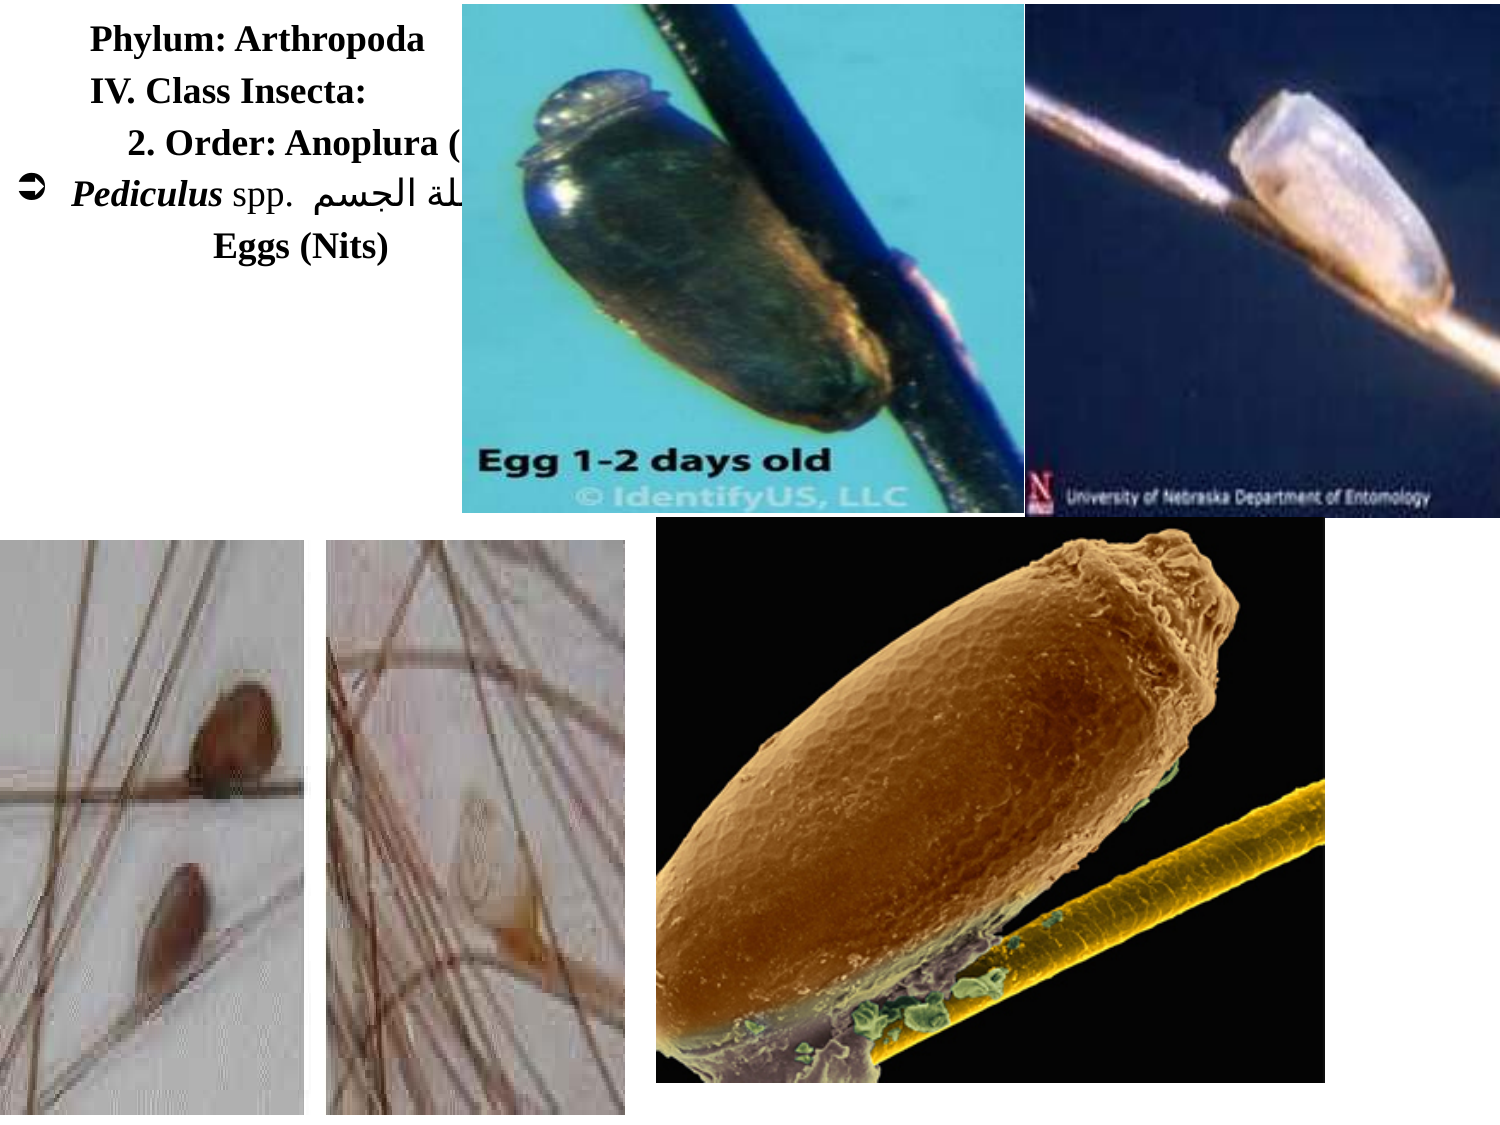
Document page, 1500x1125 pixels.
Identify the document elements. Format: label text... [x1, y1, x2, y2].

picture [462, 4, 1500, 1084]
picture [0, 540, 626, 1115]
text_box Phylum: Arthropoda IV. Class Insecta: 2. Order: Anoplura (القمل الماص): Pediculus spp. قملة الجسم Eggs (Nits) [0, 0, 1425, 274]
